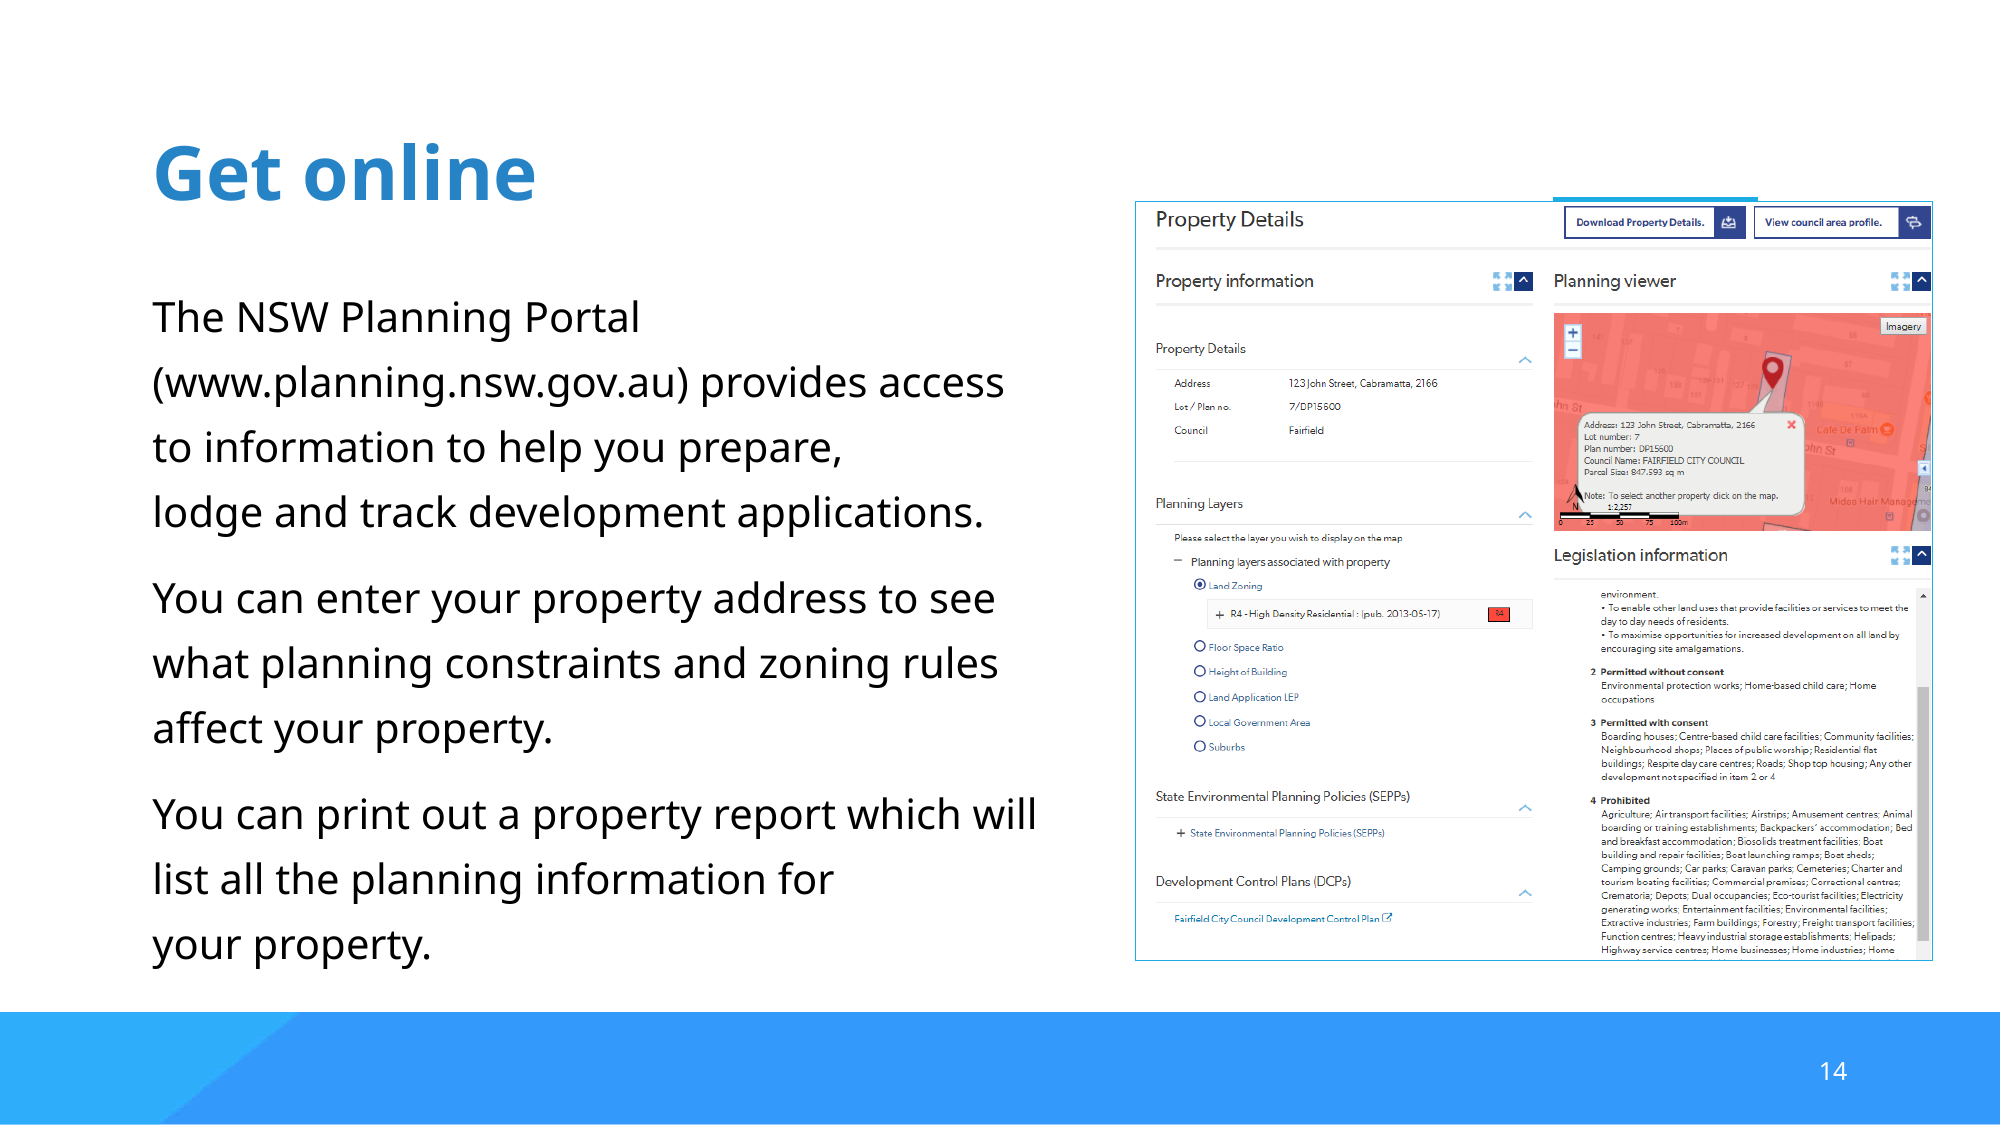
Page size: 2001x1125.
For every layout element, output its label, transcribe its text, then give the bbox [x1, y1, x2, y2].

picture [1135, 201, 1933, 961]
picture [0, 1012, 2000, 1125]
title Get online [137, 28, 1863, 247]
list The NSW Planning Portal (www.planning.nsw.gov.au) provides access to information to help you prepare, lodge and track development applications. You can enter your property address to see what planning constraints and zoning rules affect your property. You can print out a property report which will list all the planning information for your property. [137, 268, 1057, 983]
slide_number 14 [1412, 1042, 1863, 1103]
